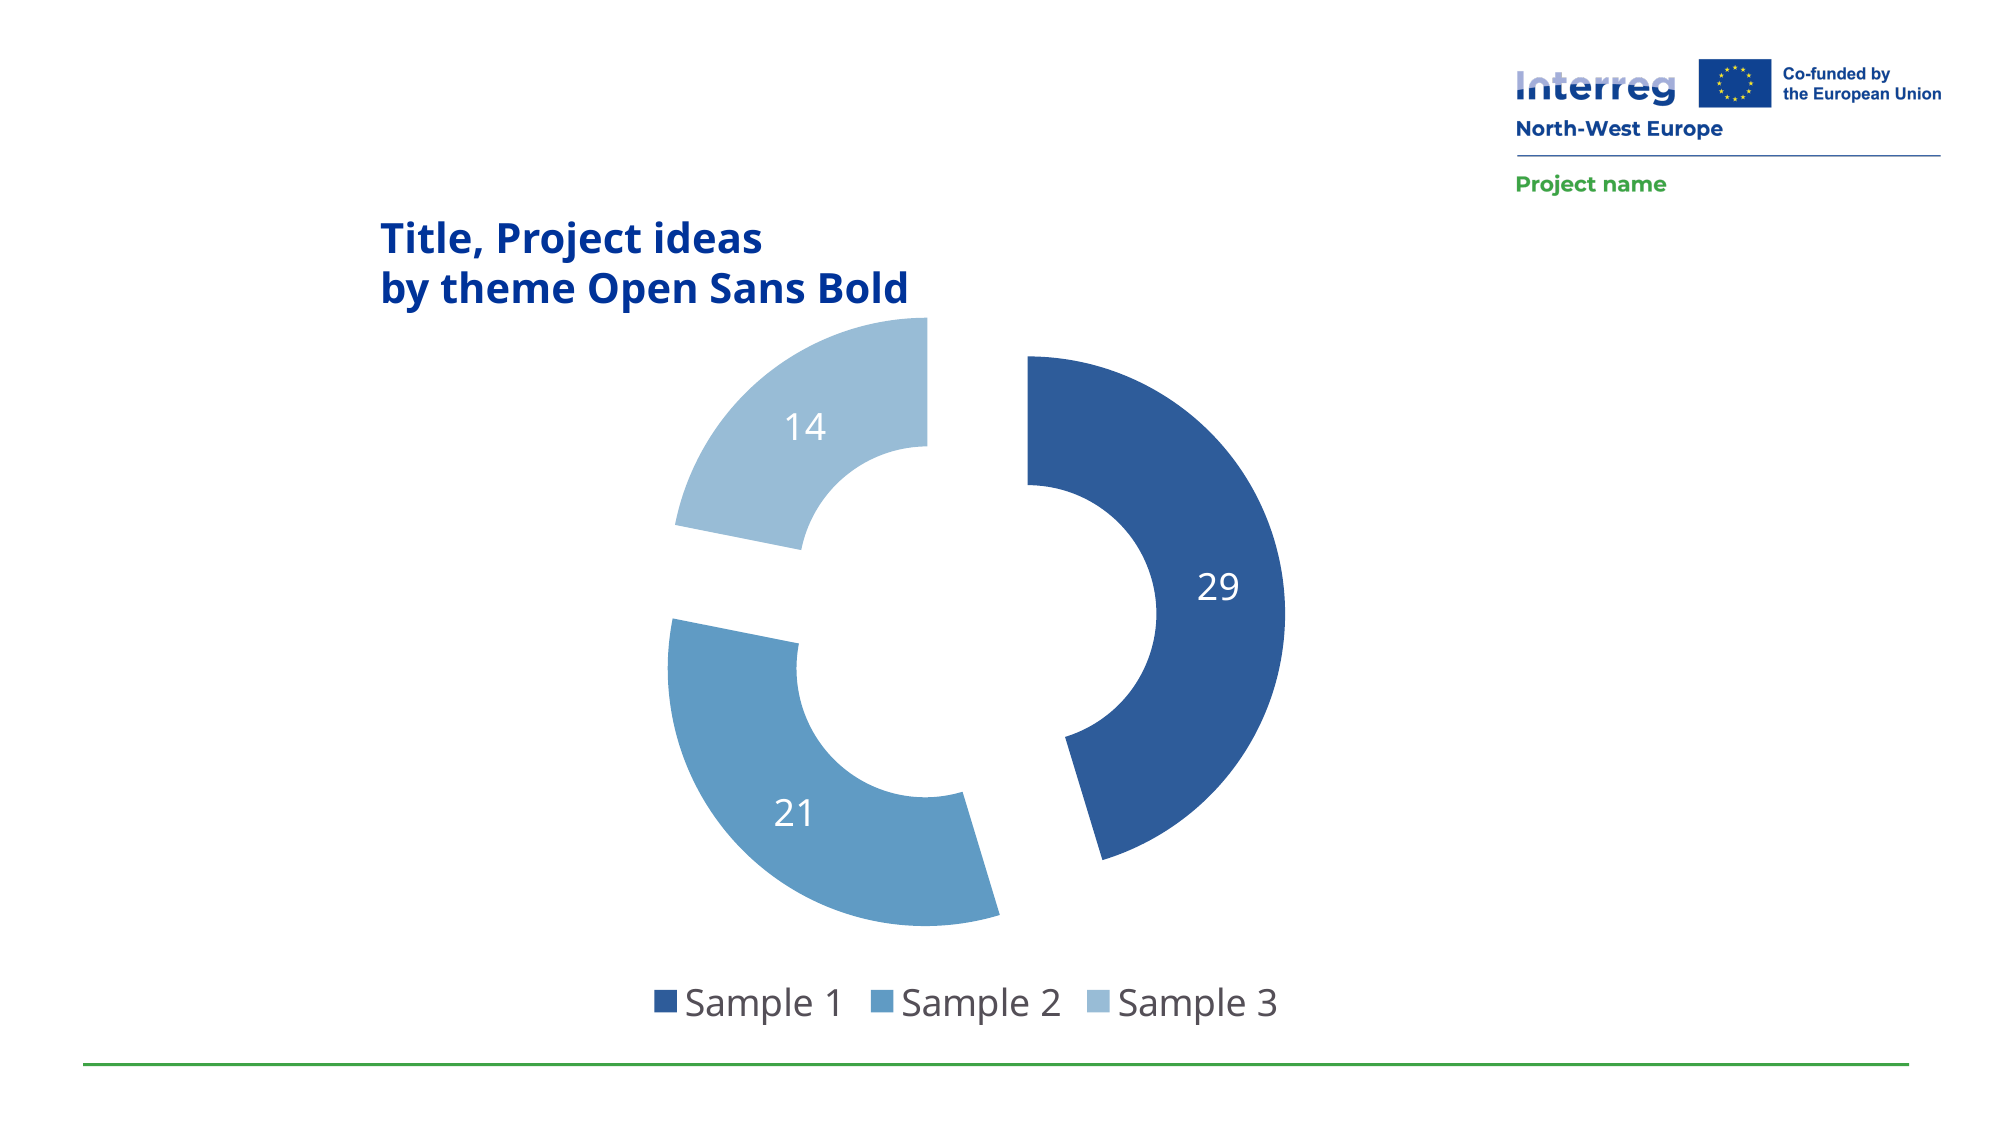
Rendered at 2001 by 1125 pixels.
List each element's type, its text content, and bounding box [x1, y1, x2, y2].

picture [1458, 0, 2000, 251]
chart [407, 288, 1526, 1035]
text_box Title, Project ideas by theme Open Sans Bold [365, 204, 1109, 352]
